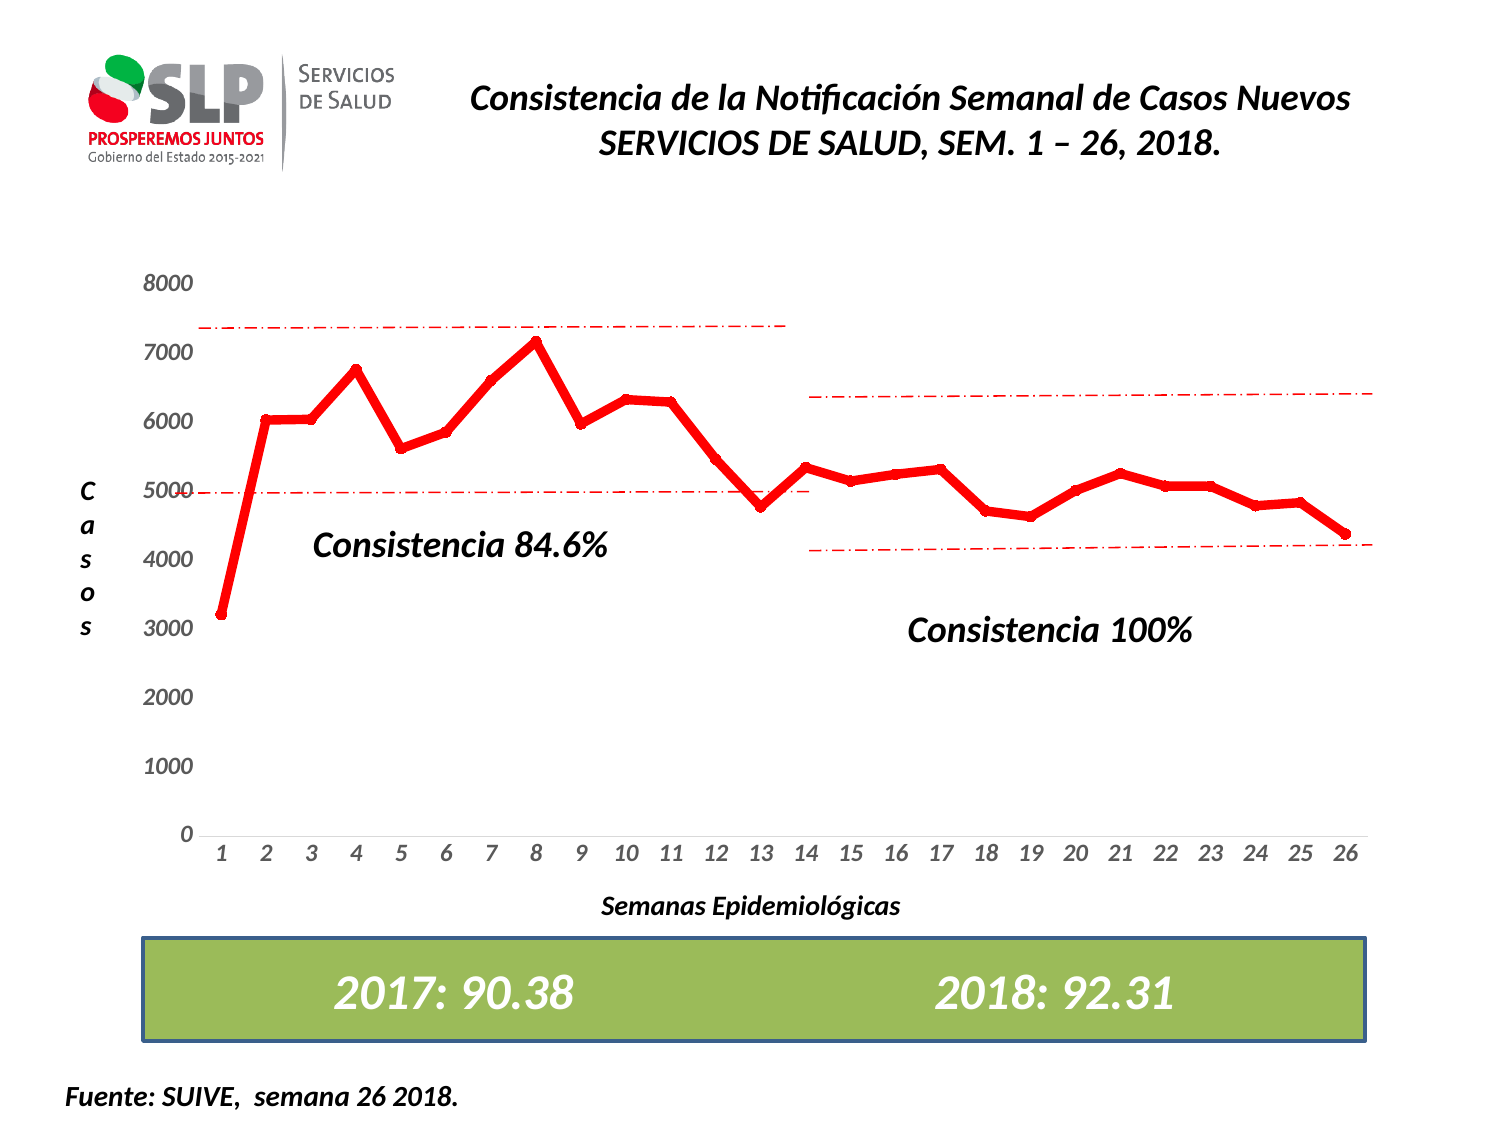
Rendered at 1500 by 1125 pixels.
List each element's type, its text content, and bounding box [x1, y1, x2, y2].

chart [116, 260, 1394, 881]
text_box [808, 393, 1373, 398]
text_box 2017: 90.38 2018: 92.31 [141, 936, 1367, 1043]
text_box Fuente: SUIVE, semana 26 2018. [50, 1069, 573, 1120]
picture [88, 54, 394, 172]
text_box Casos [65, 465, 102, 649]
text_box Consistencia de la Notificación Semanal de Casos Nuevos SERVICIOS DE SALUD, SEM. 1 – 26, 2018. [417, 65, 1405, 171]
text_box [198, 325, 786, 329]
text_box Semanas Epidemiológicas [420, 889, 1088, 929]
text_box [808, 544, 1373, 551]
